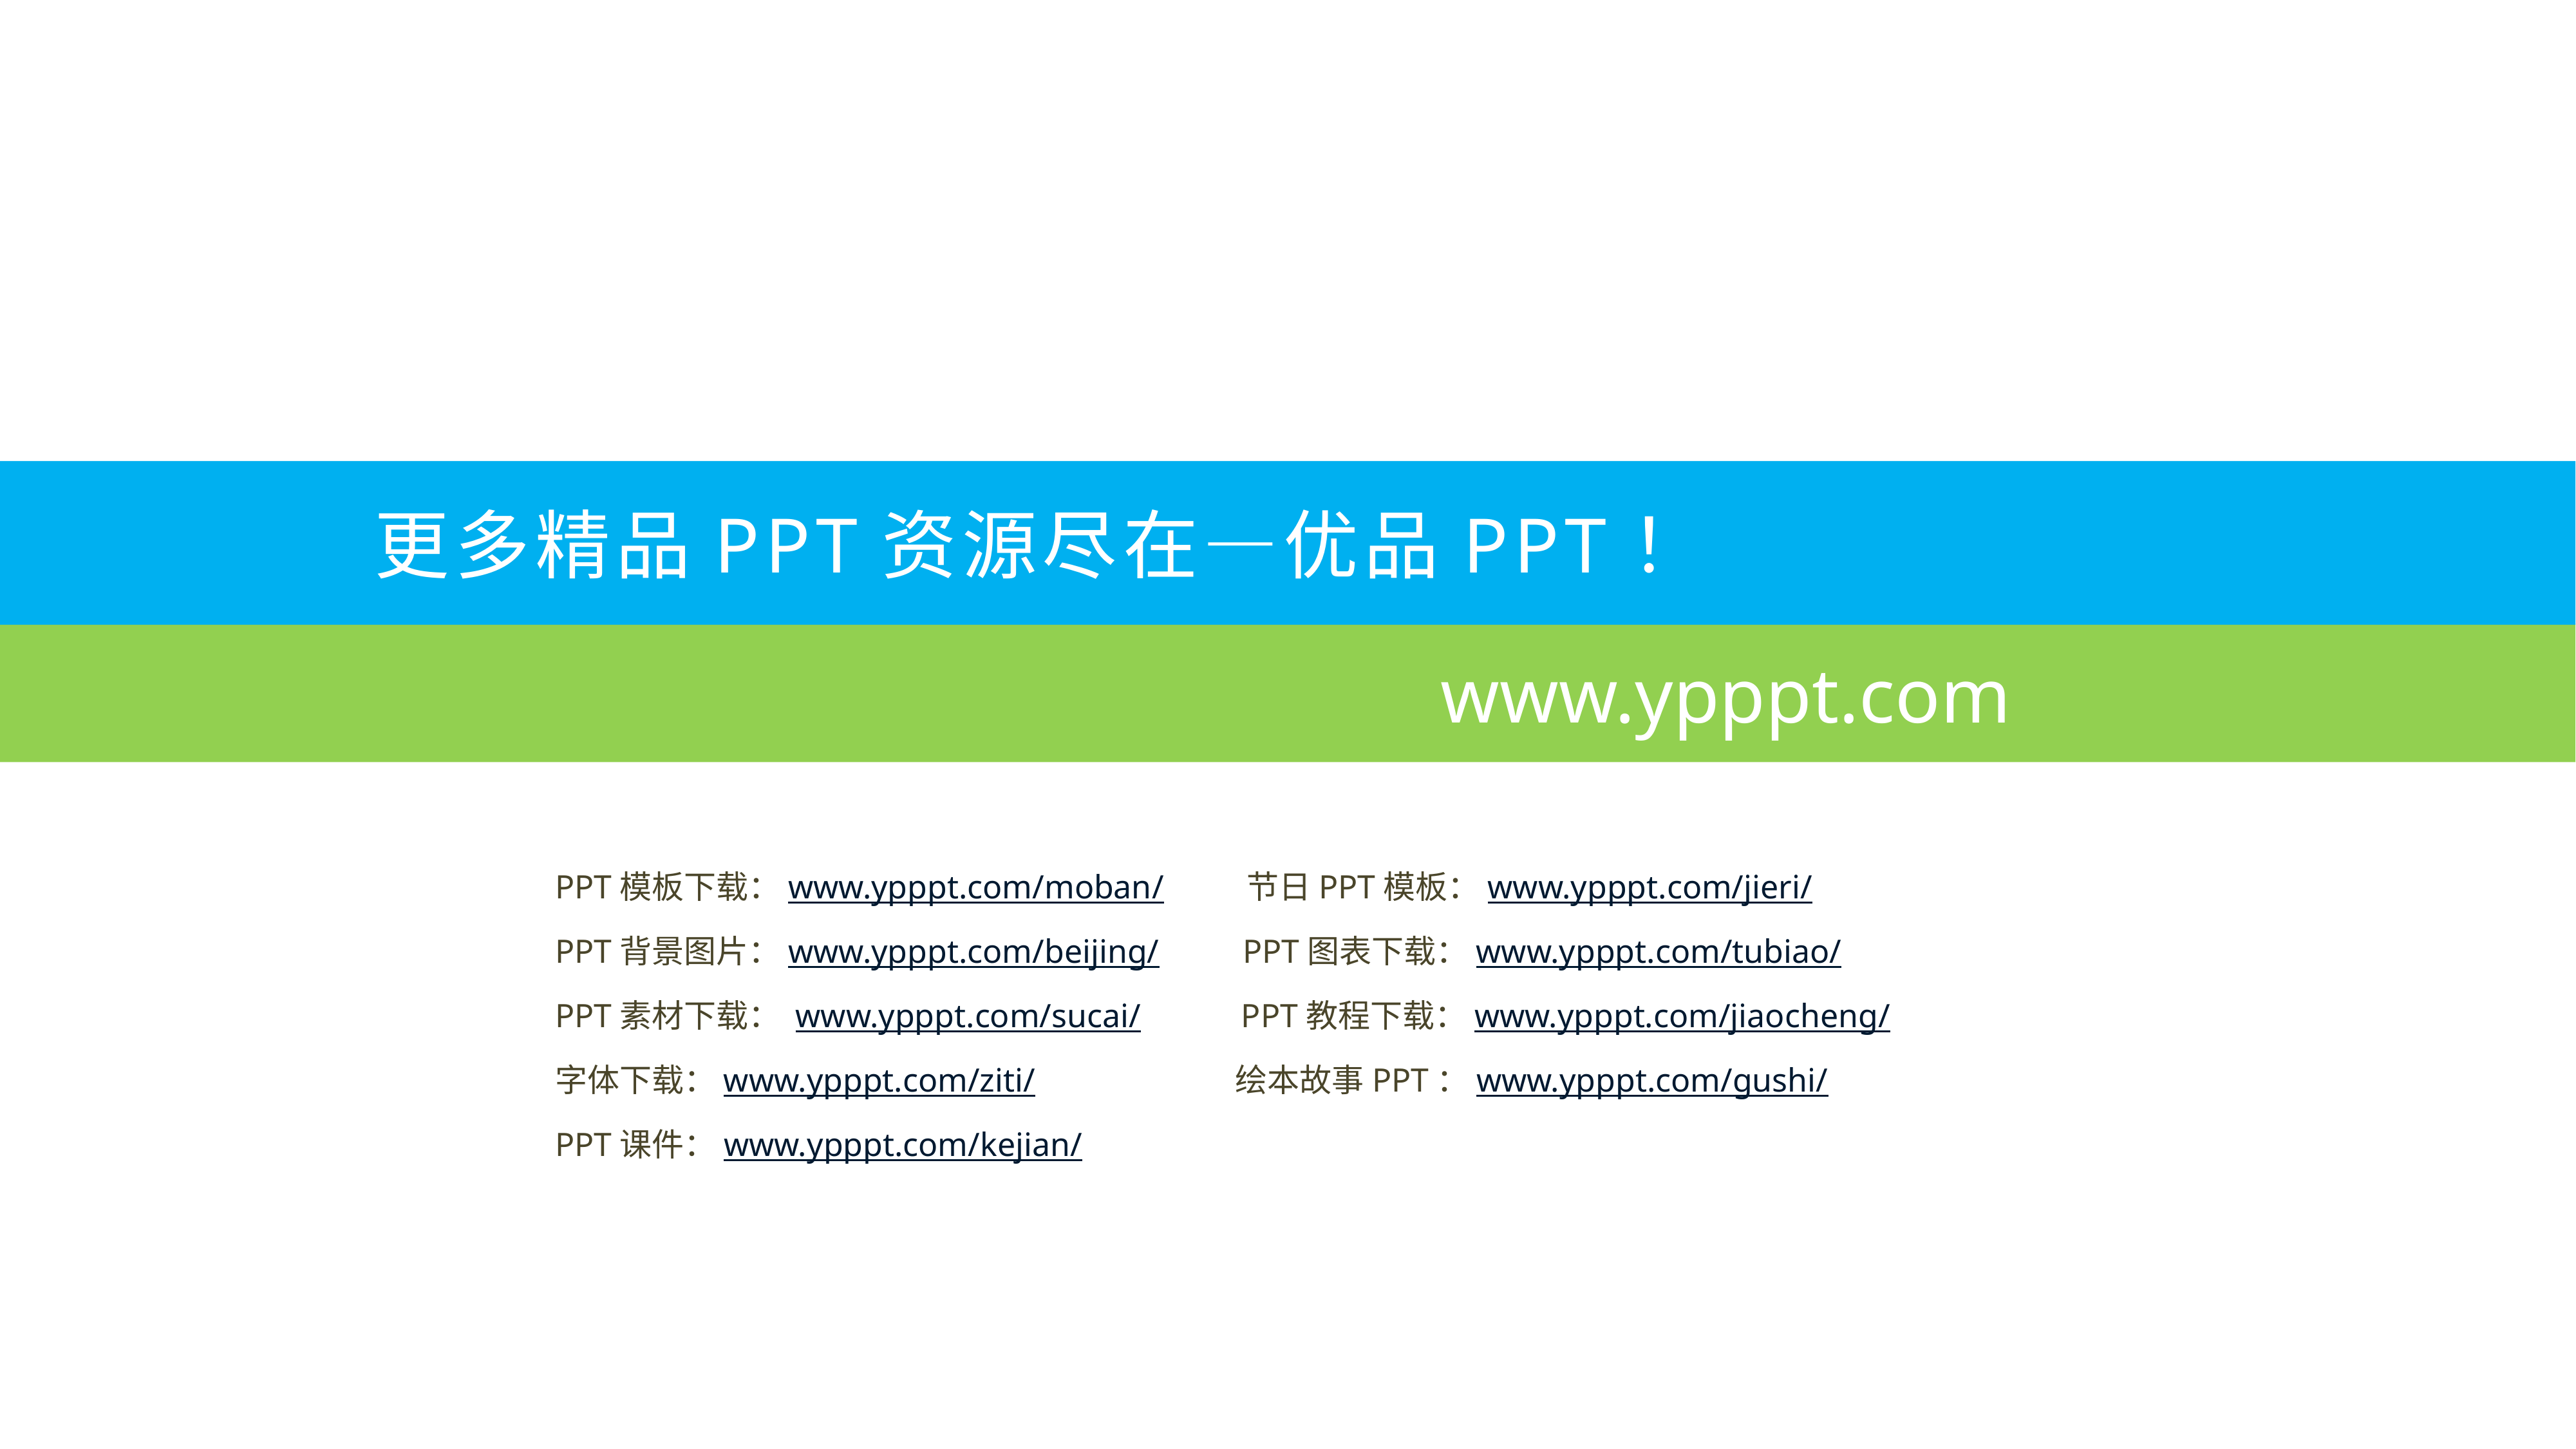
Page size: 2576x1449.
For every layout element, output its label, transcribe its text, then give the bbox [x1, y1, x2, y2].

text_box 更多精品PPT资源尽在—优品PPT！ [0, 460, 2576, 625]
text_box www.ypppt.com [0, 625, 2576, 762]
text_box PPT模板下载：www.ypppt.com/moban/ 节日PPT模板：www.ypppt.com/jieri/ PPT背景图片：www.ypppt.com/beijing/ PPT图表下载：www.ypppt.com/tubiao/ PPT素材下载： www.ypppt.com/sucai/ PPT教程下载：www.ypppt.com/jiaocheng/ 字体下载：www.ypppt.com/ziti/ 绘本故事PPT：www.ypppt.com/gushi/ PPT课件：www.ypppt.com/kejian/ [545, 828, 2005, 1186]
